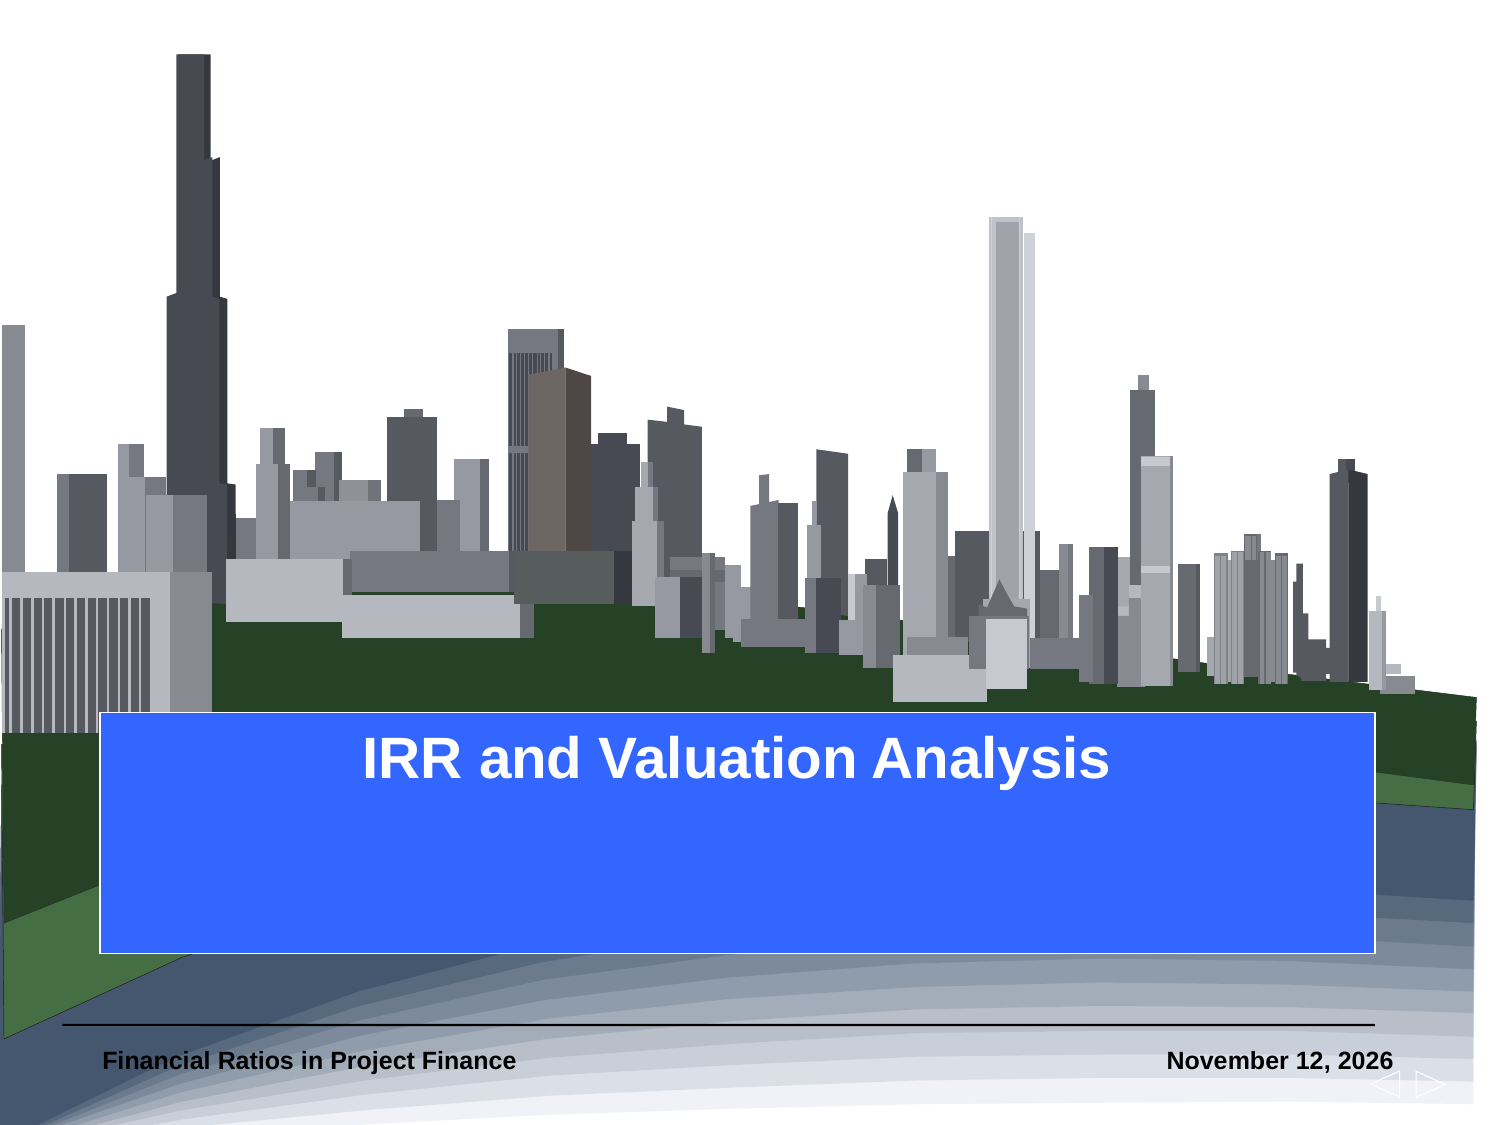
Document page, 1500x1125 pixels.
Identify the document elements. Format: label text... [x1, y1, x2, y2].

title IRR and Valuation Analysis [99, 712, 1376, 954]
